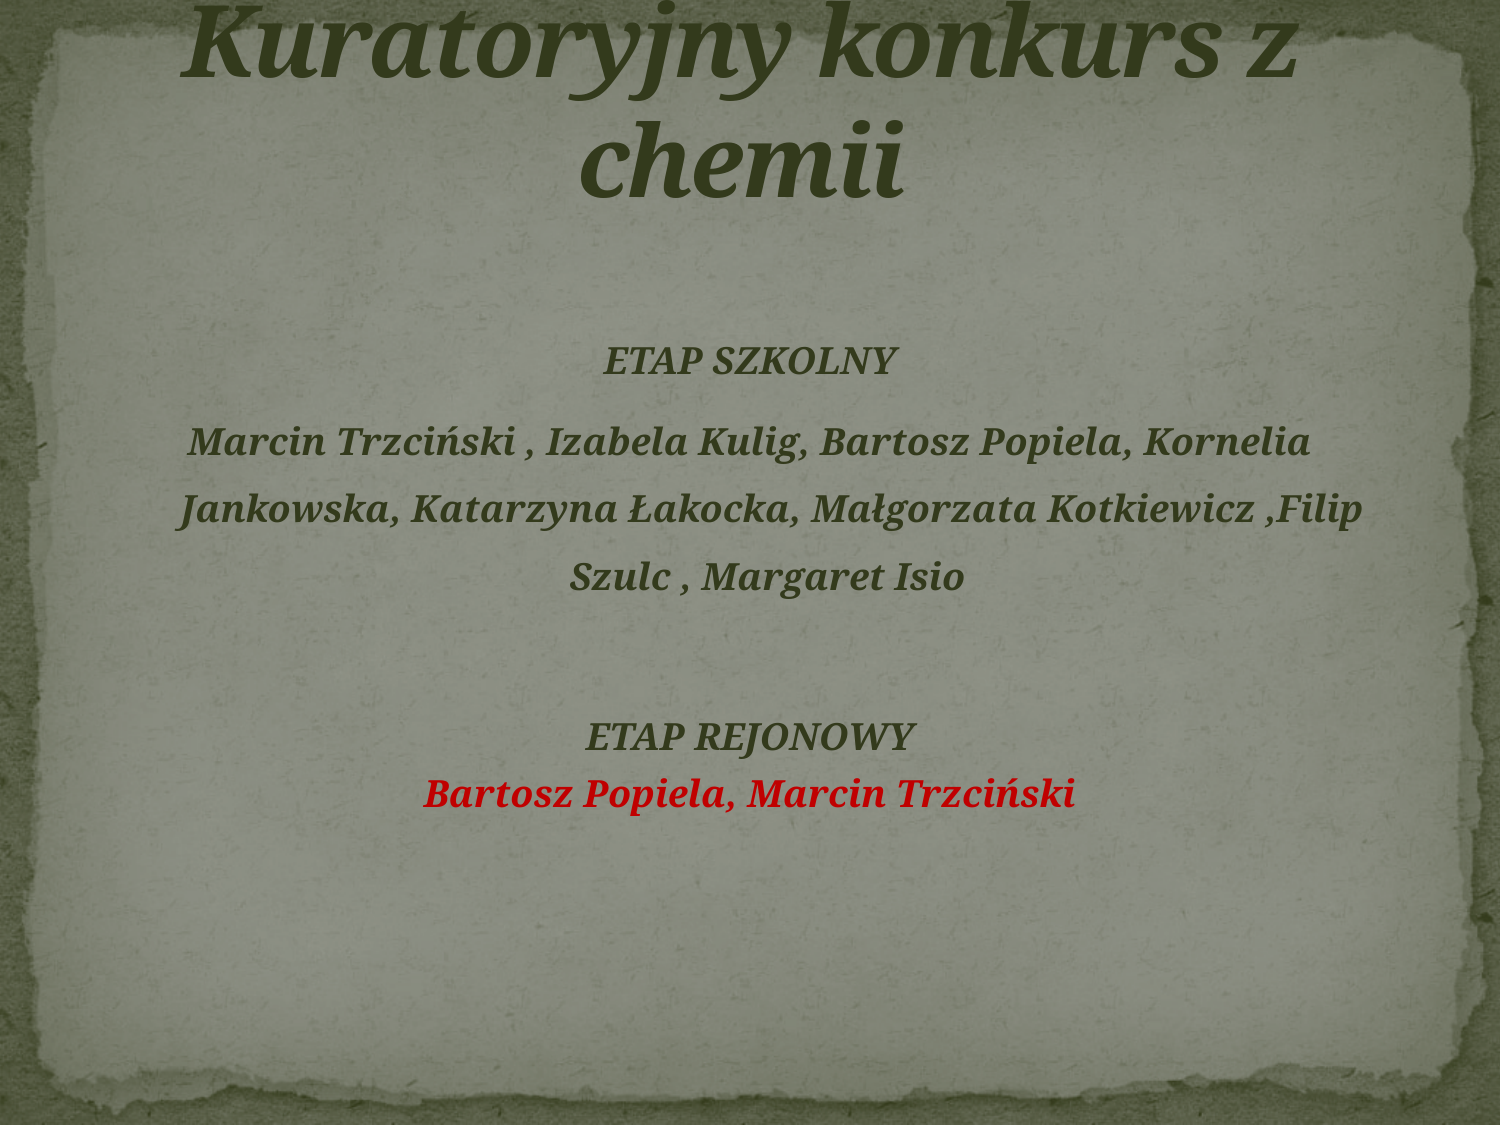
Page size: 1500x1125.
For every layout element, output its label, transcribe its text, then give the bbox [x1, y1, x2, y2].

list ETAP SZKOLNY Marcin Trzciński , Izabela Kulig, Bartosz Popiela, Kornelia Jankowska, Katarzyna Łakocka, Małgorzata Kotkiewicz ,Filip Szulc , Margaret Isio ETAP REJONOWY Bartosz Popiela, Marcin Trzciński [75, 249, 1425, 1000]
title Kuratoryjny konkurs z chemii [58, 24, 1425, 225]
